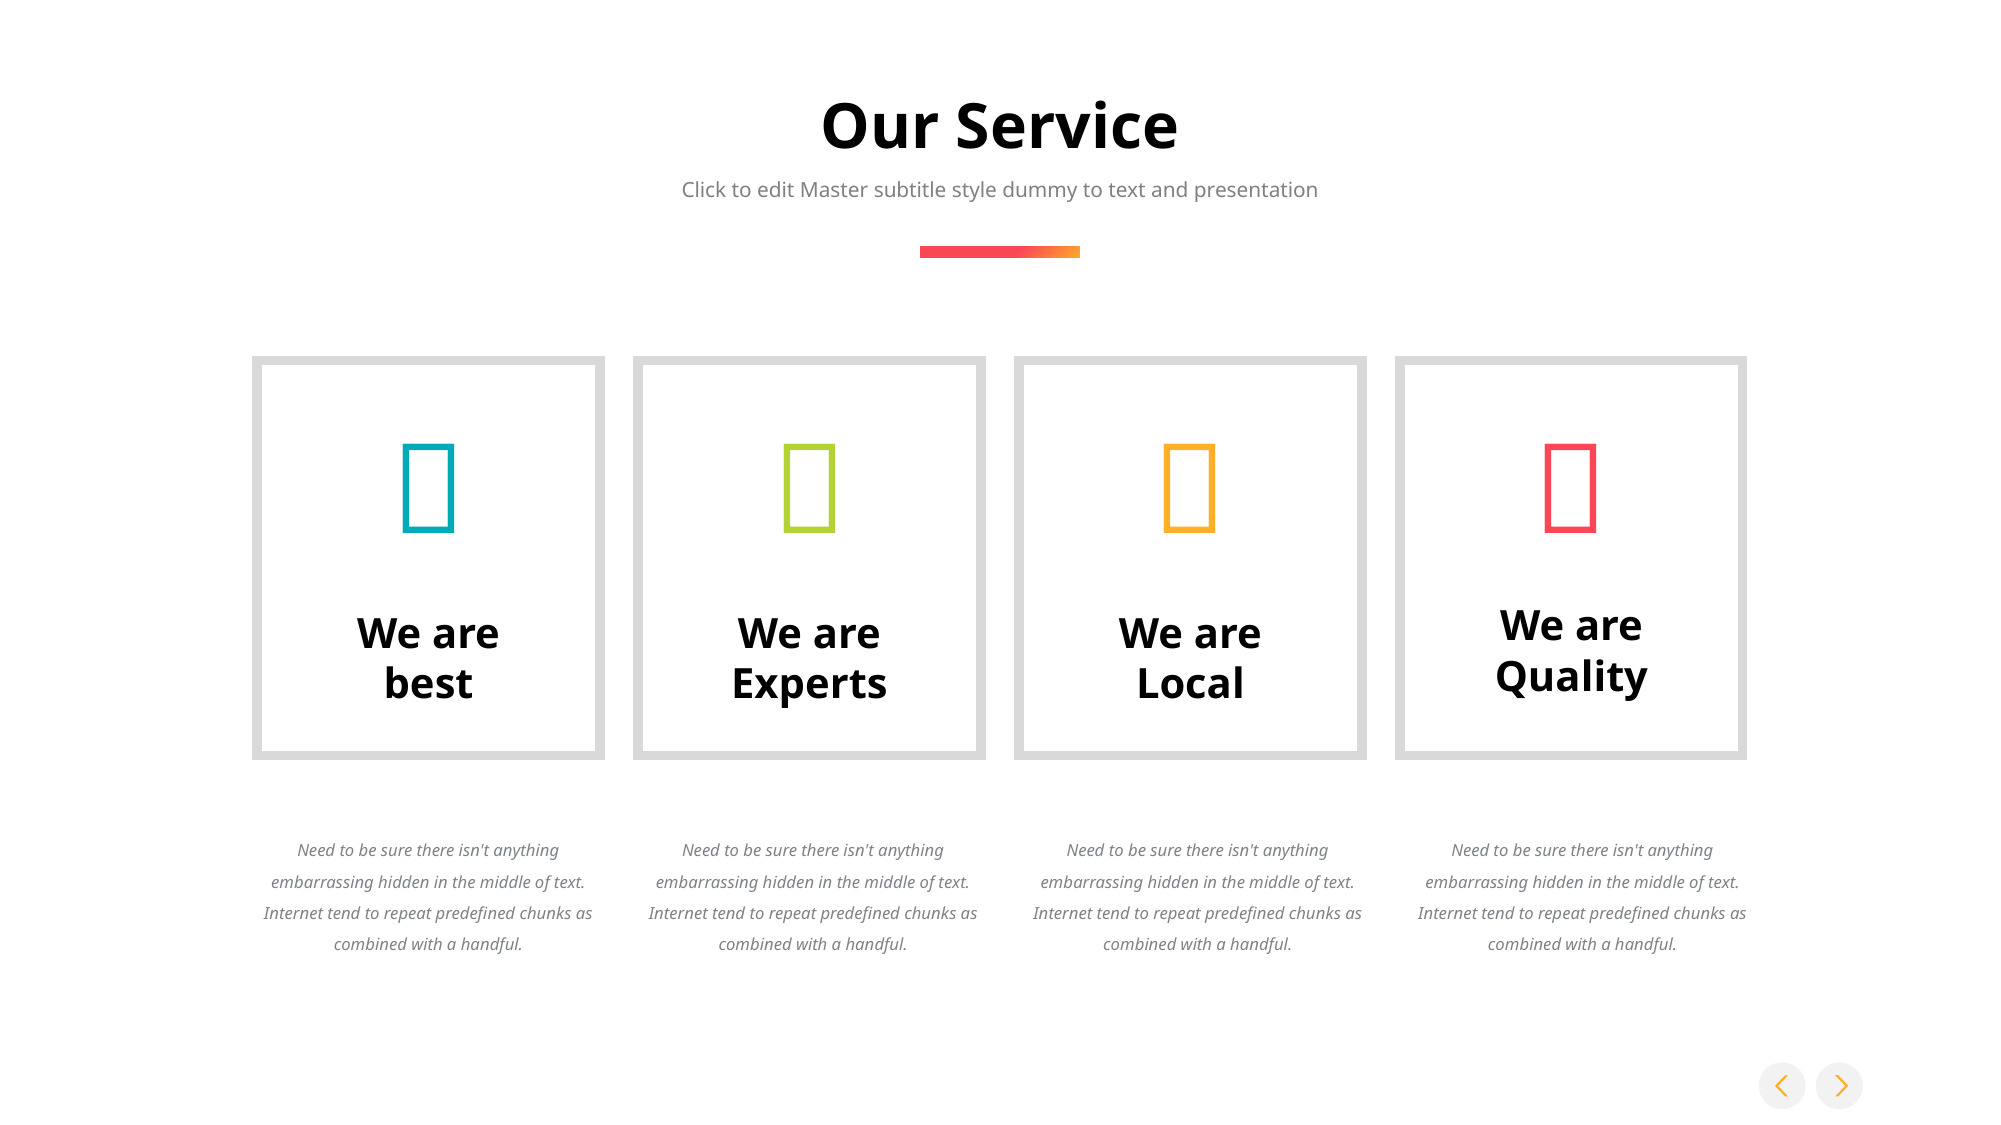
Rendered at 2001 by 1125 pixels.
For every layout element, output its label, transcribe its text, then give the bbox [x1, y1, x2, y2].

text_box Need to be sure there isn't anything embarrassing hidden in the middle of text. Internet tend to repeat predefined chunks as combined with a handful. [245, 812, 612, 970]
text_box [1018, 359, 1363, 757]
text_box [637, 359, 982, 757]
text_box We are Experts [685, 599, 934, 715]
text_box  [346, 401, 511, 566]
title Our Service [137, 78, 1863, 179]
text_box We are best [304, 599, 553, 715]
text_box  [1108, 401, 1273, 566]
text_box [919, 245, 1081, 258]
text_box Need to be sure there isn't anything embarrassing hidden in the middle of text. Internet tend to repeat predefined chunks as combined with a handful. [630, 812, 996, 970]
text_box  [1471, 401, 1672, 566]
subtitle Click to edit Master subtitle style dummy to text and presentation [137, 179, 1863, 204]
text_box We are Local [1066, 599, 1315, 715]
text_box We are Quality [1446, 591, 1696, 707]
text_box  [727, 401, 892, 566]
text_box Need to be sure there isn't anything embarrassing hidden in the middle of text. Internet tend to repeat predefined chunks as combined with a handful. [1400, 812, 1766, 970]
text_box [256, 359, 601, 757]
text_box Need to be sure there isn't anything embarrassing hidden in the middle of text. Internet tend to repeat predefined chunks as combined with a handful. [1015, 812, 1381, 970]
text_box [1399, 359, 1744, 757]
